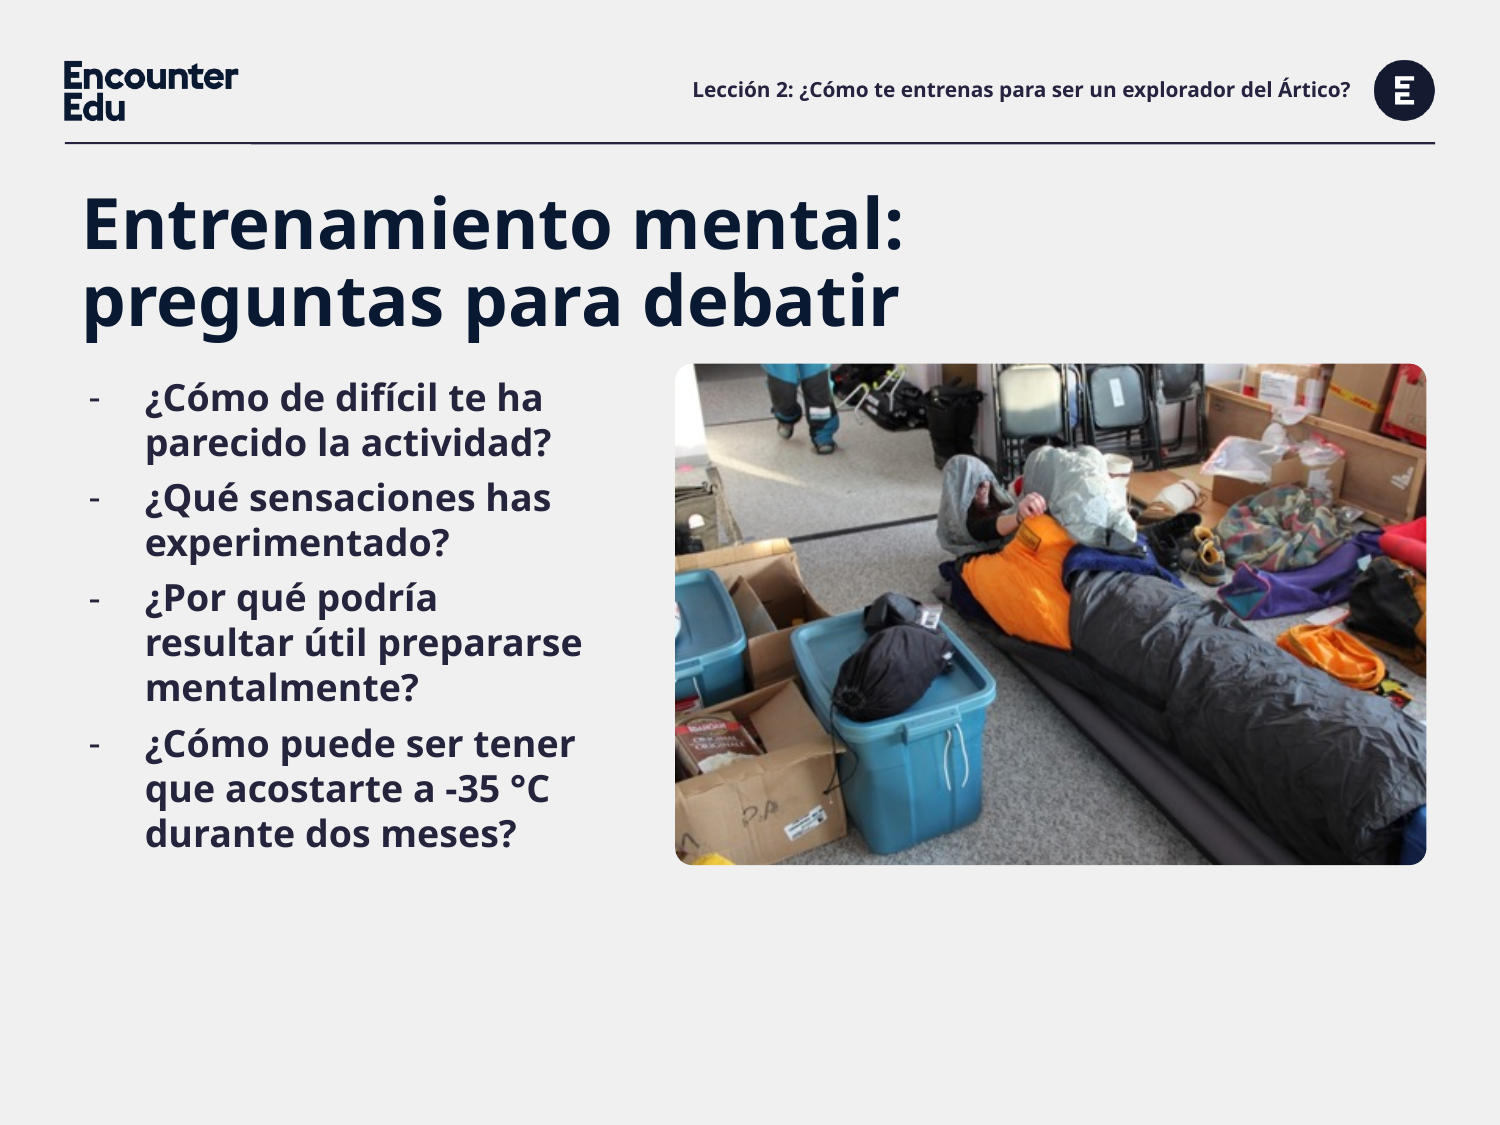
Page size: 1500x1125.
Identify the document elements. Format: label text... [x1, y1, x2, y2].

picture [60, 59, 243, 122]
title Lección 2: ¿Cómo te entrenas para ser un explorador del Ártico? [590, 67, 1359, 114]
text_box ¿Cómo de difícil te ha parecido la actividad? ¿Qué sensaciones has experimentado? ¿Por qué podría resultar útil prepararse mentalmente? ¿Cómo puede ser tener que acostarte a -35 °C durante dos meses? [73, 367, 611, 863]
text_box Entrenamiento mental: preguntas para debatir [73, 163, 1424, 367]
picture [1372, 58, 1436, 122]
picture [674, 363, 1427, 866]
